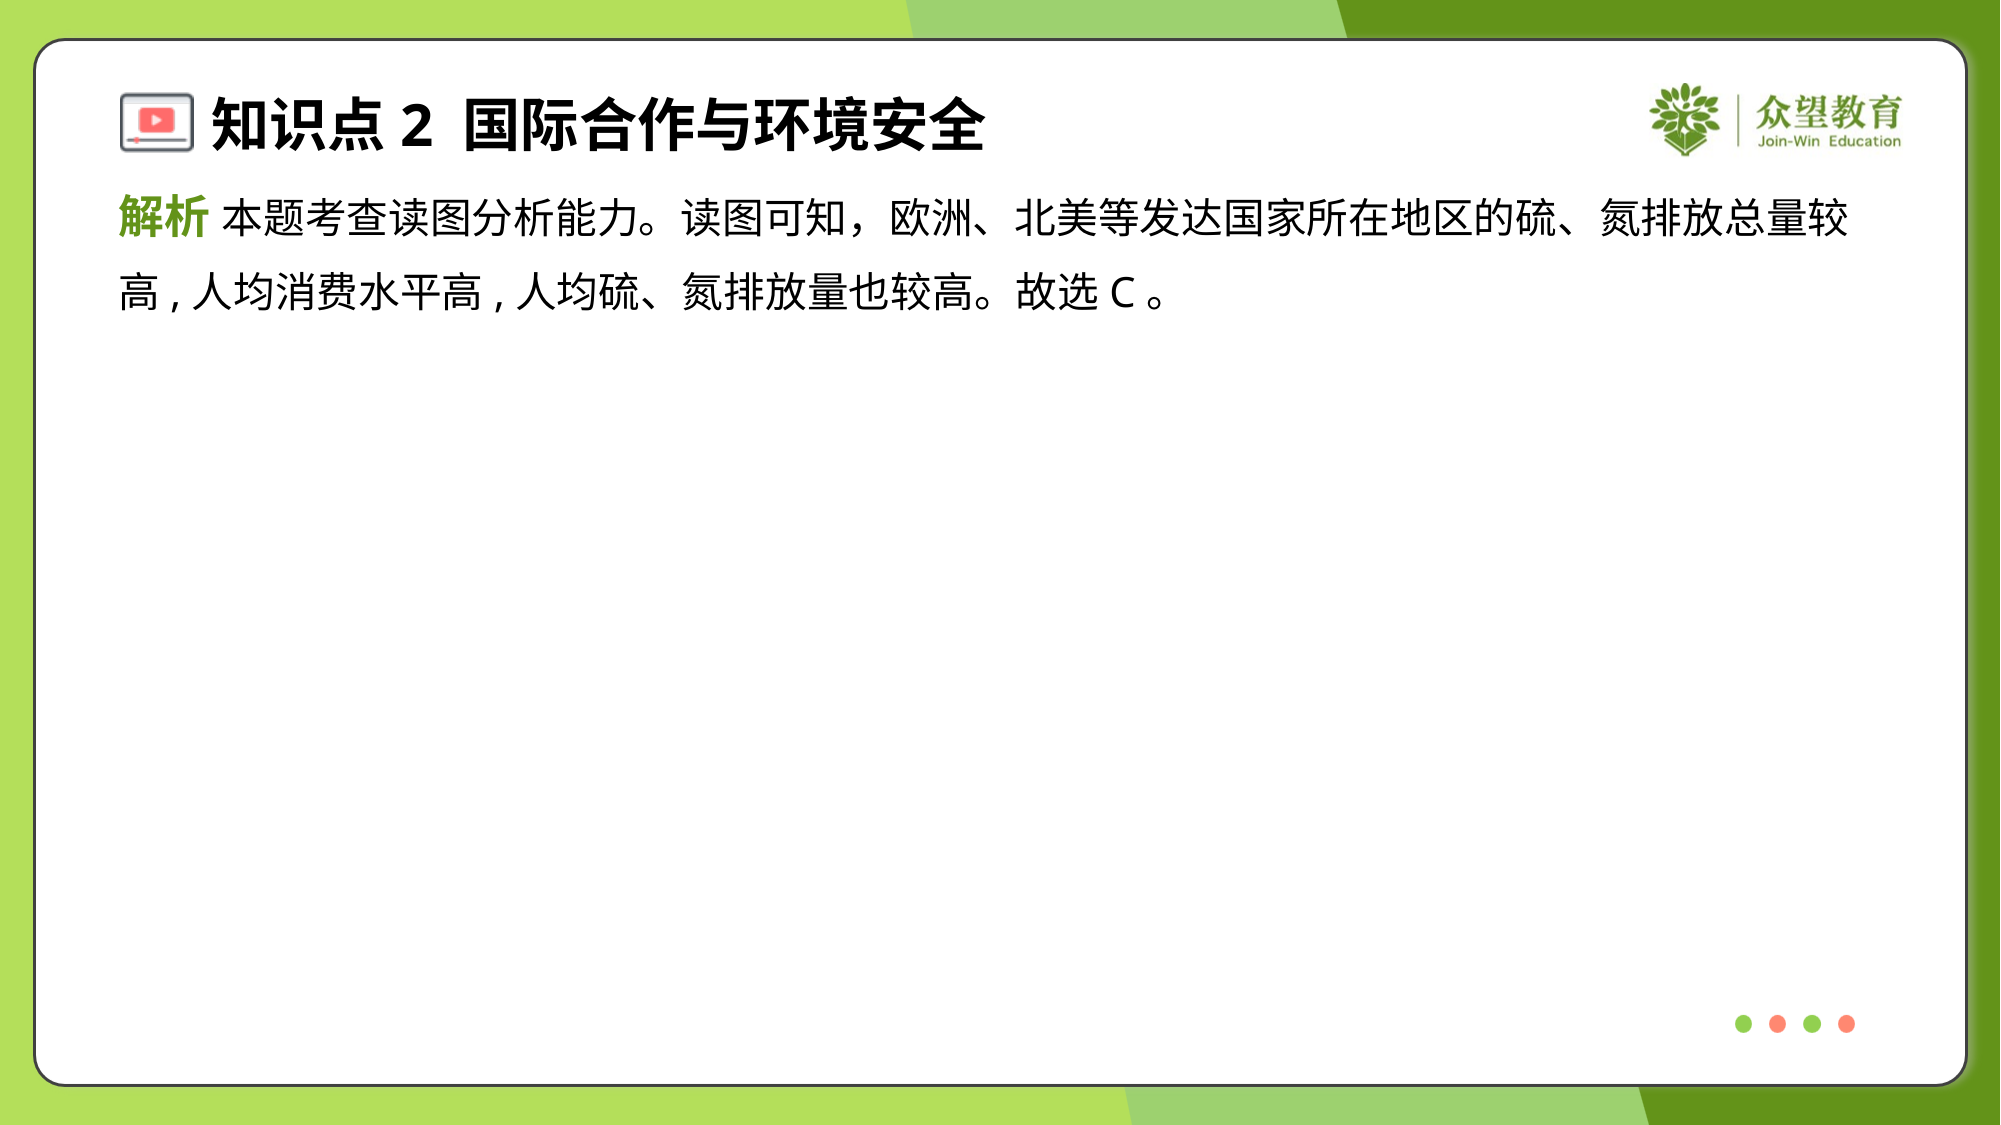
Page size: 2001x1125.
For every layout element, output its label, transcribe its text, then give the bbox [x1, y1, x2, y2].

text_box 解析 本题考查读图分析能力。读图可知，欧洲、北美等发达国家所在地区的硫、氮排放总量较 高,人均消费水平高,人均硫、氮排放量也较高。故选C。 [118, 159, 1883, 309]
picture [0, 0, 2000, 1125]
